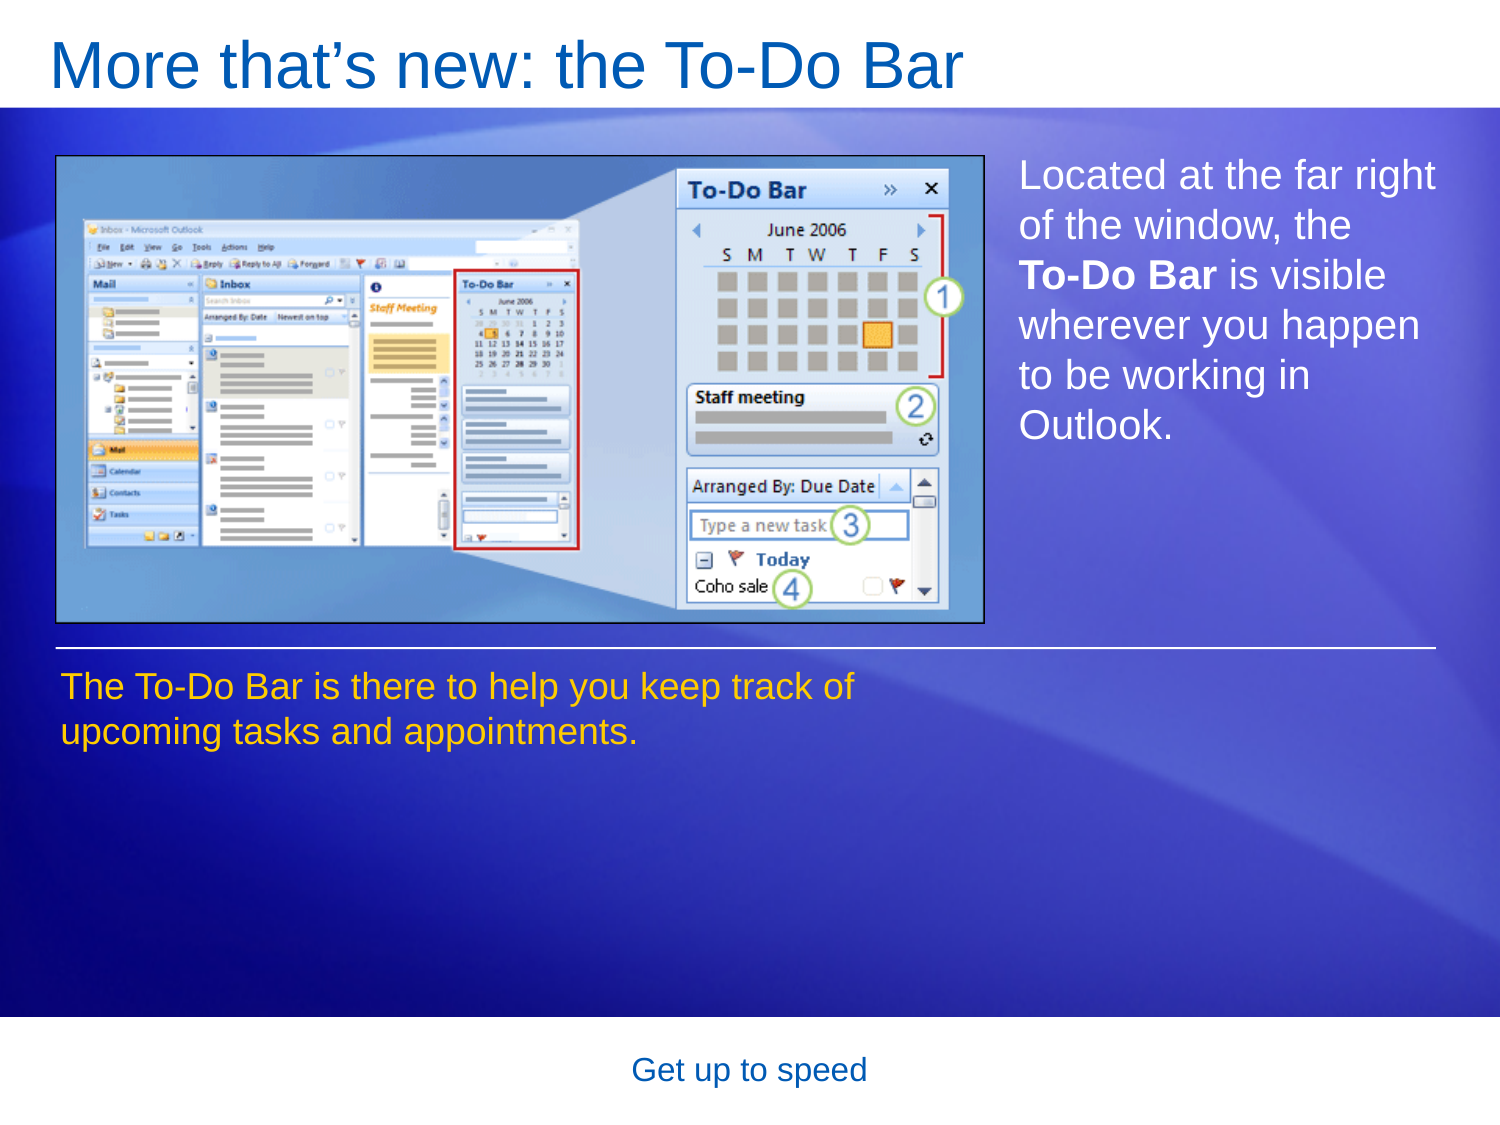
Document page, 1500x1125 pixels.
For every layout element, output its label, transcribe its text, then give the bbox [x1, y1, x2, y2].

footer Get up to speed [445, 1016, 1055, 1096]
title More that’s new: the To-Do Bar [34, 11, 1352, 114]
picture [0, 108, 1500, 1017]
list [55, 155, 985, 624]
text_box The To-Do Bar is there to help you keep track of upcoming tasks and appointments. [45, 655, 1018, 768]
text_box Located at the far right of the window, the To-Do Bar is visible wherever you happen to be working in Outlook. [1003, 140, 1454, 626]
